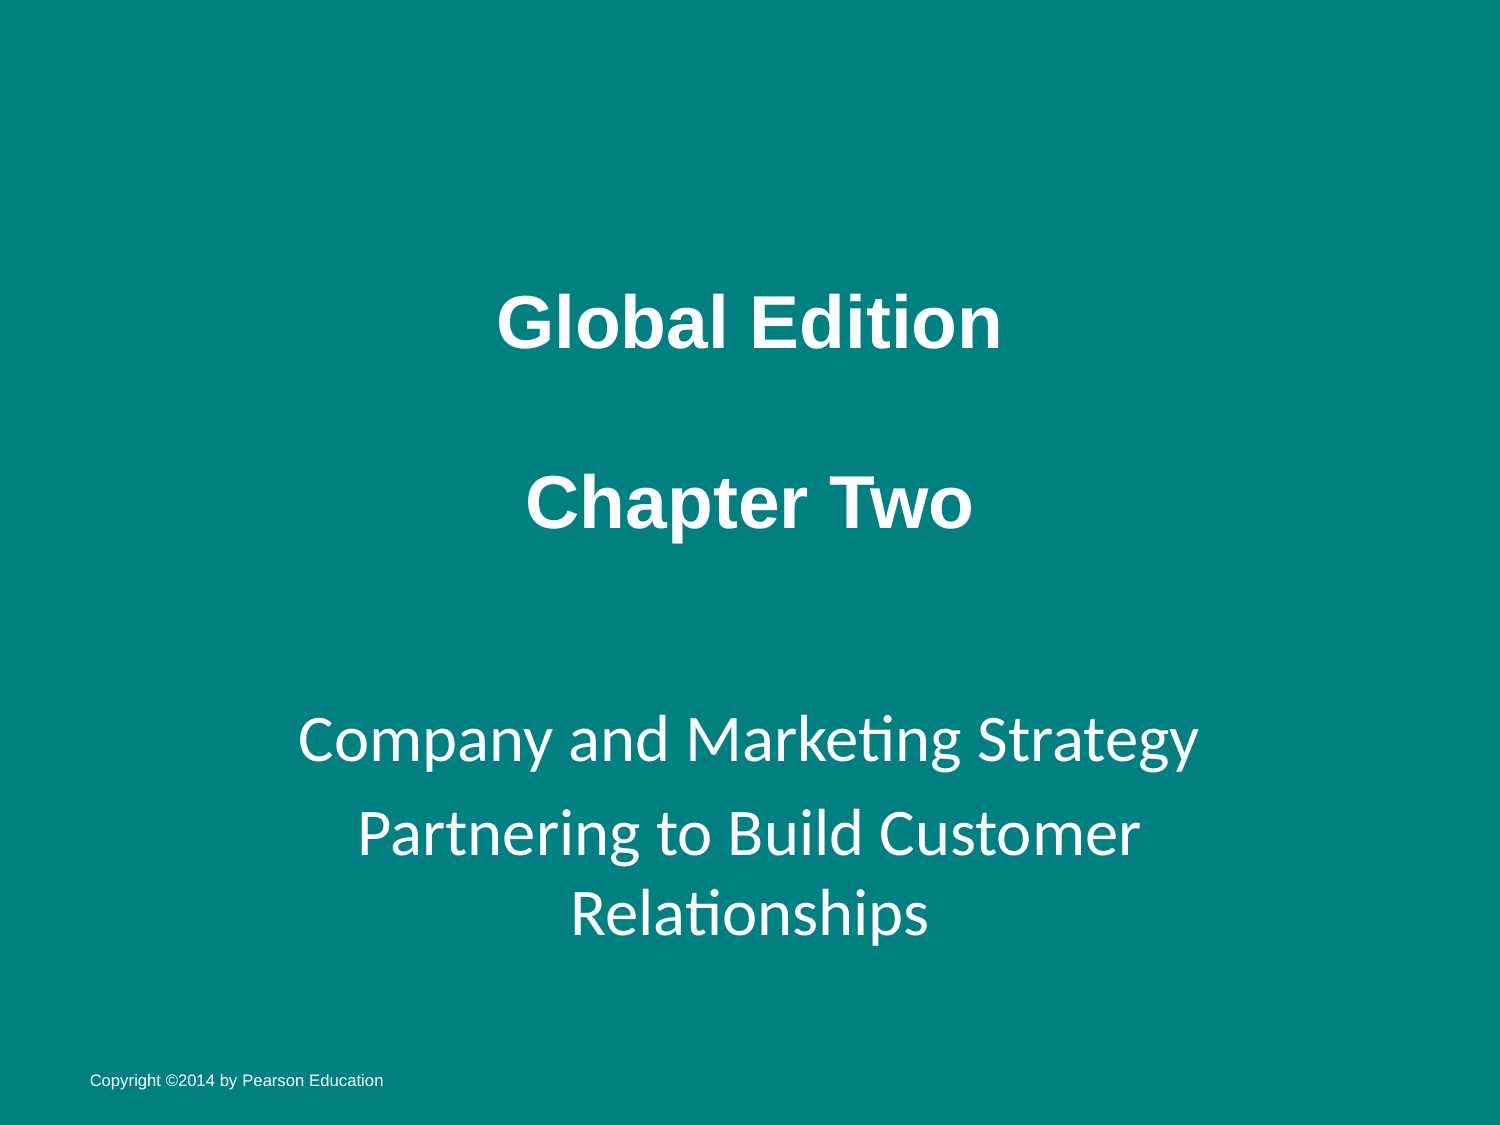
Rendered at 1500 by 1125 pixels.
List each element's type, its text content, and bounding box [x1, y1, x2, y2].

title Global Edition Chapter Two [162, 187, 1338, 629]
text_box Copyright ©2014 by Pearson Education [74, 1062, 825, 1098]
subtitle Company and Marketing Strategy Partnering to Build Customer Relationships [224, 687, 1276, 976]
